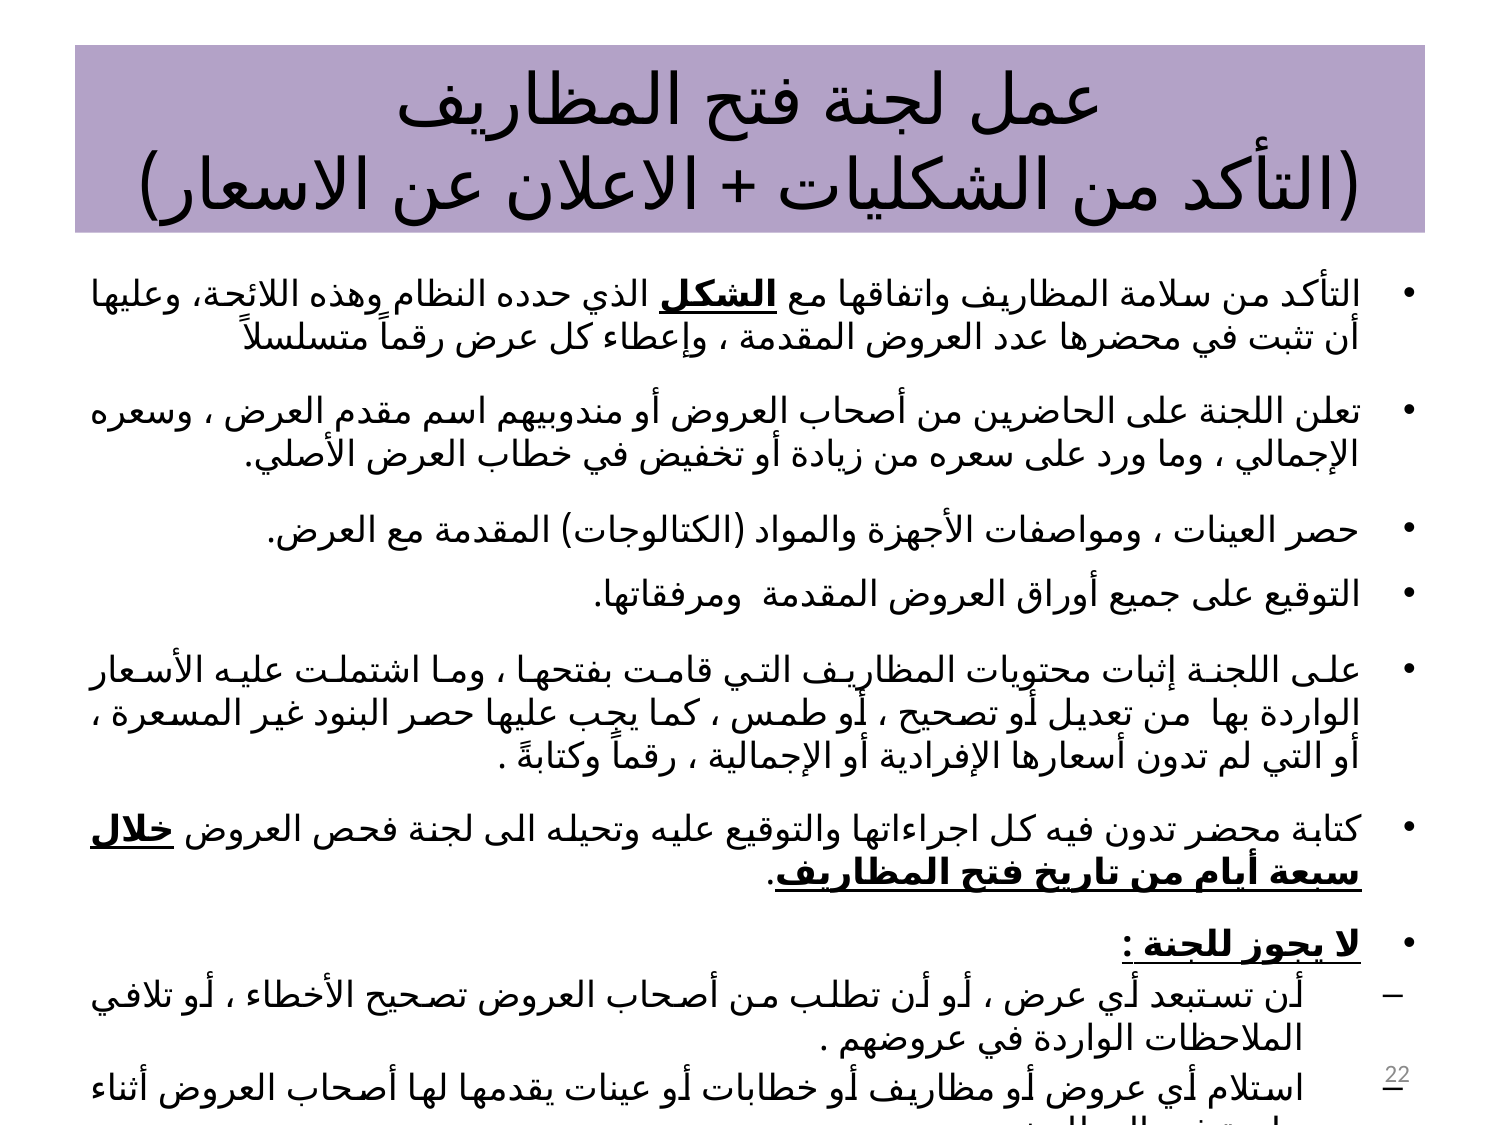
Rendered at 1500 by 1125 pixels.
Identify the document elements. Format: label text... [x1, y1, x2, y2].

slide_number 22 [1074, 1042, 1425, 1103]
title عمل لجنة فتح المظاريف (التأكد من الشكليات + الاعلان عن الاسعار) [75, 45, 1425, 233]
list التأكد من سلامة المظاريف واتفاقها مع الشكل الذي حدده النظام وهذه اللائحة، وعليها أن تثبت في محضرها عدد العروض المقدمة ، وإعطاء كل عرض رقماً متسلسلاً تعلن اللجنة على الحاضرين من أصحاب العروض أو مندوبيهم اسم مقدم العرض ، وسعره الإجمالي ، وما ورد على سعره من زيادة أو تخفيض في خطاب العرض الأصلي. حصر العينات ، ومواصفات الأجهزة والمواد (الكتالوجات) المقدمة مع العرض. التوقيع على جميع أوراق العروض المقدمة ومرفقاتها. على اللجنة إثبات محتويات المظاريف التي قامت بفتحها ، وما اشتملت عليه الأسعار الواردة بها من تعديل أو تصحيح ، أو طمس ، كما يجب عليها حصر البنود غير المسعرة ، أو التي لم تدون أسعارها الإفرادية أو الإجمالية ، رقماً وكتابةً . كتابة محضر تدون فيه كل اجراءاتها والتوقيع عليه وتحيله الى لجنة فحص العروض خلال سبعة أيام من تاريخ فتح المظاريف. لا يجوز للجنة : أن تستبعد أي عرض ، أو أن تطلب من أصحاب العروض تصحيح الأخطاء ، أو تلافي الملاحظات الواردة في عروضهم . استلام أي عروض أو مظاريف أو خطابات أو عينات يقدمها لها أصحاب العروض أثناء جلسة فتح المظاريف. [75, 262, 1425, 1125]
